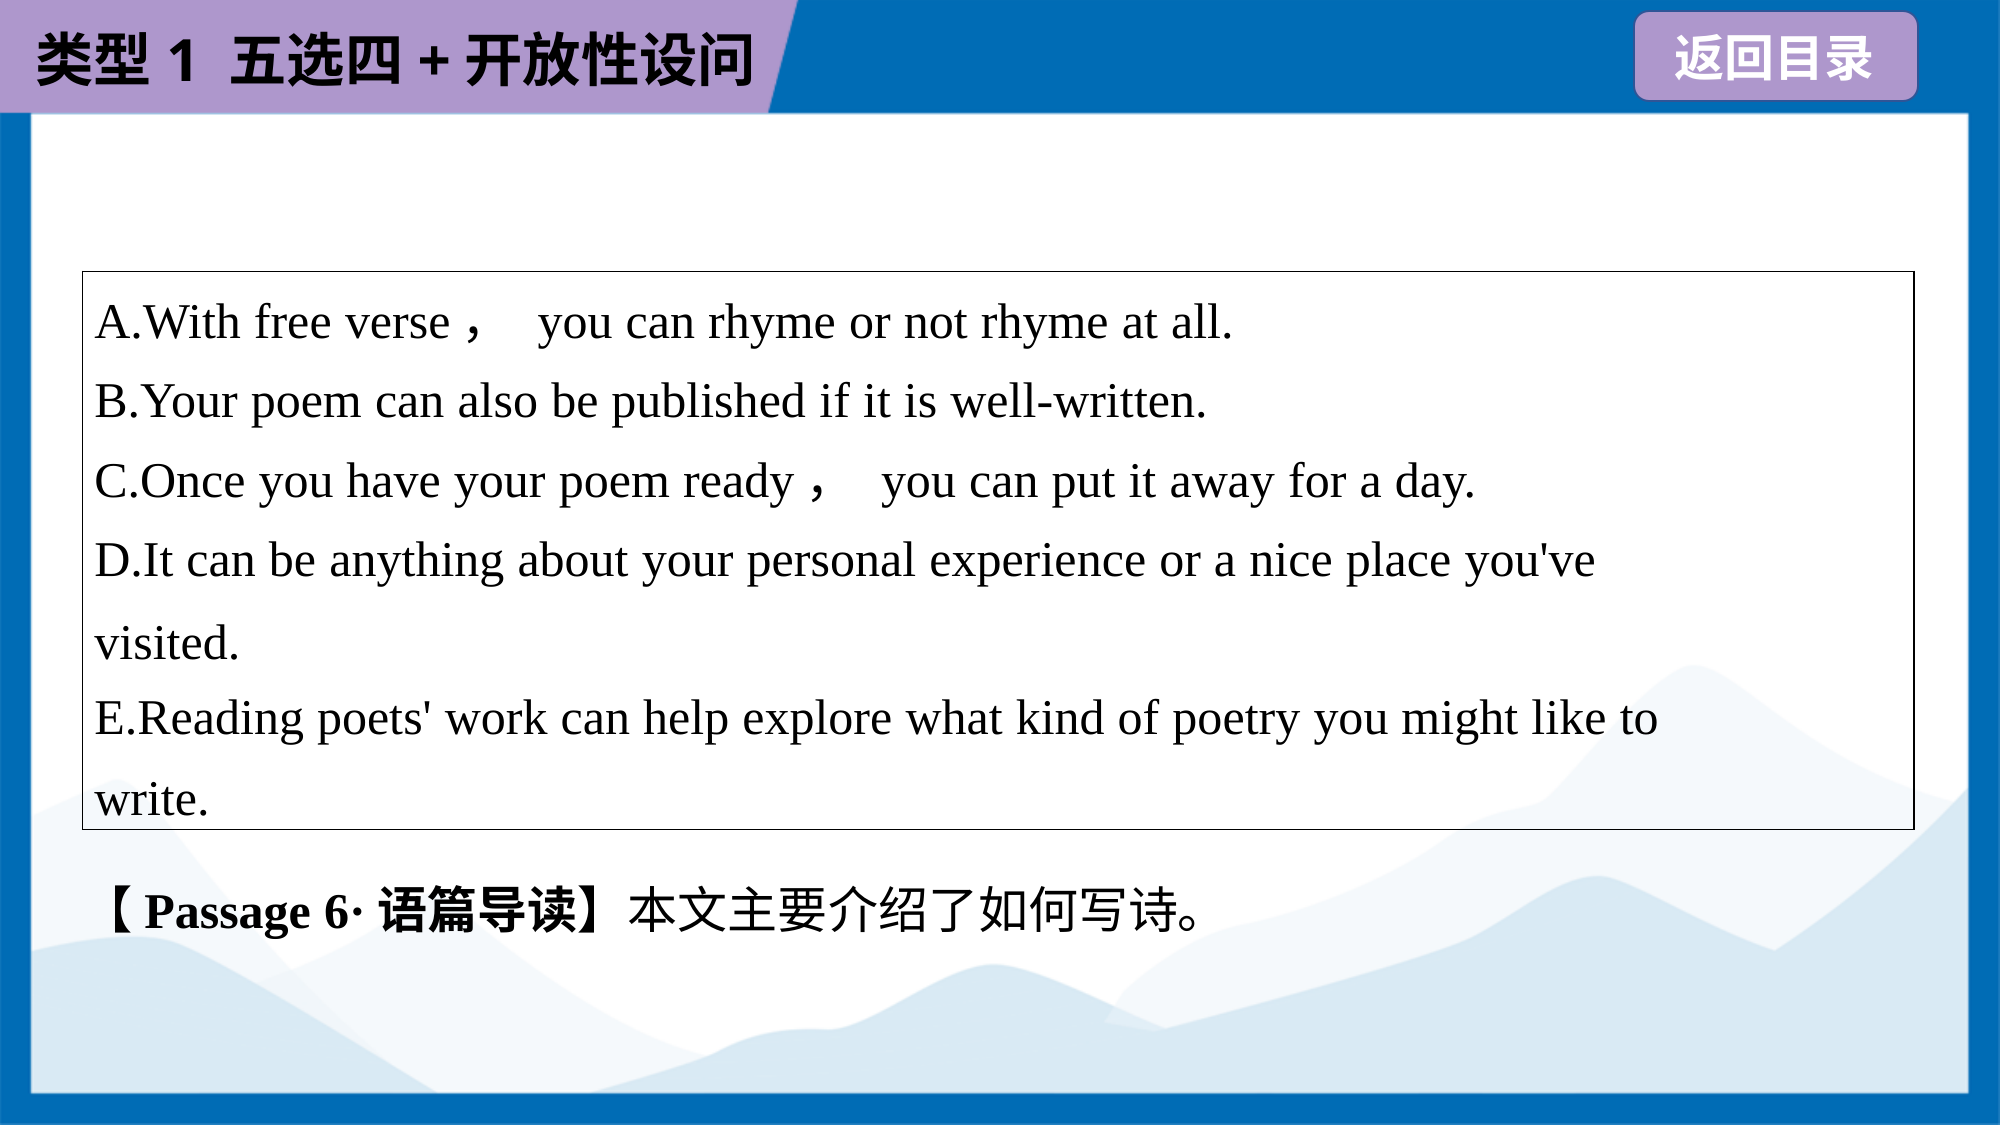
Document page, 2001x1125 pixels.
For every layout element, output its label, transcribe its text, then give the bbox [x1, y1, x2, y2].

text_box 【Passage 6·语篇导读】本文主要介绍了如何写诗。 [82, 850, 1917, 929]
picture [0, 0, 2000, 1125]
table_header A.With free verse， you can rhyme or not rhyme at all. B.Your poem can also be published if it is well-written. C.Once you have your poem ready， you can put it away for a day. D.It can be anything about your personal experience or a nice place you've visited. E.Reading poets' work can help explore what kind of poetry you might like to write. [83, 272, 1913, 829]
